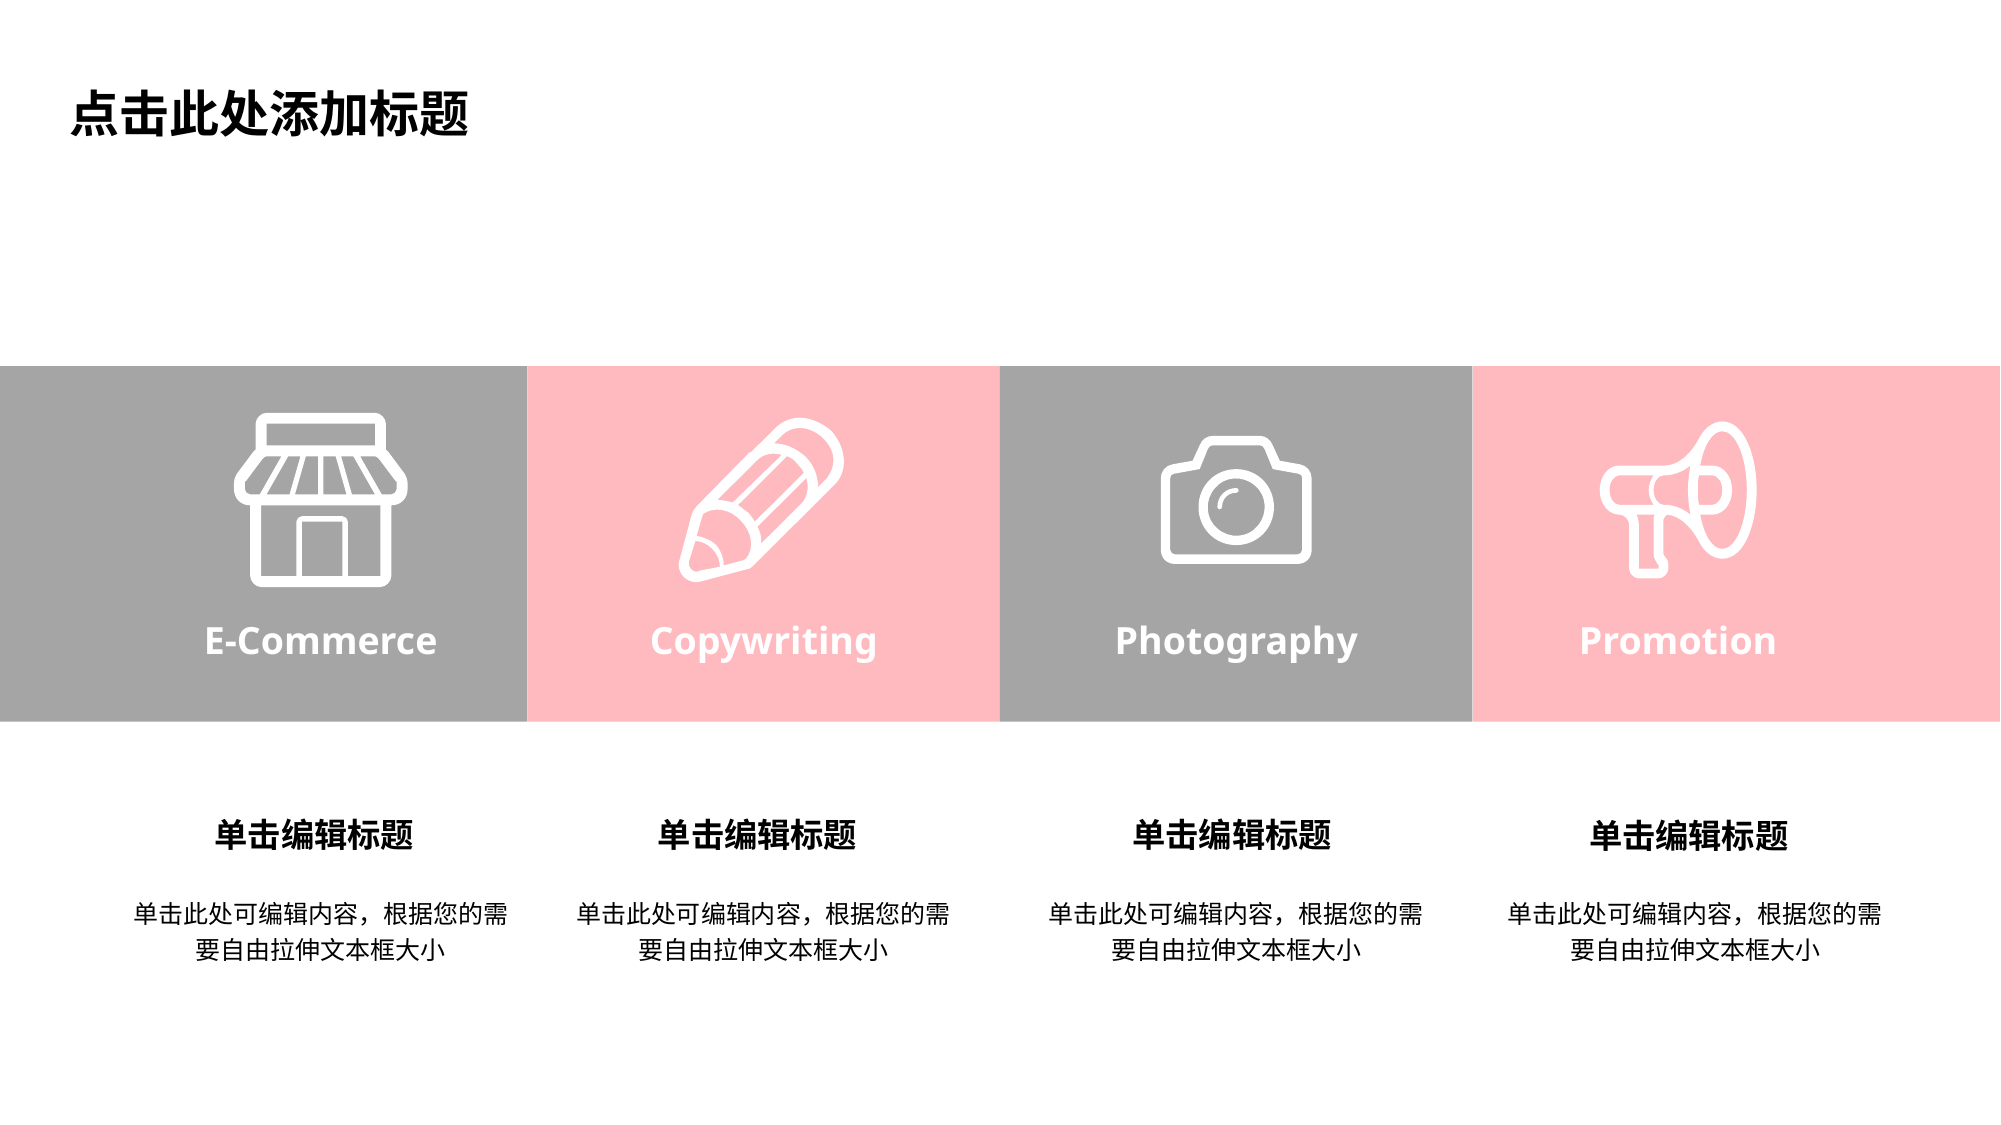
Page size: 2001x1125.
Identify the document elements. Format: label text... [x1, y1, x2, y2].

text_box 单击此处可编辑内容，根据您的需要自由拉伸文本框大小 [1044, 892, 1428, 965]
text_box 单击编辑标题 [1589, 806, 1802, 855]
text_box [1160, 435, 1312, 564]
text_box [678, 417, 844, 583]
text_box [0, 365, 528, 723]
text_box [999, 365, 1473, 723]
text_box E-Commerce [189, 609, 453, 670]
text_box 单击此处可编辑内容，根据您的需要自由拉伸文本框大小 [129, 892, 513, 965]
text_box 单击此处可编辑内容，根据您的需要自由拉伸文本框大小 [1503, 892, 1887, 965]
text_box Photography [1099, 609, 1373, 670]
text_box 单击编辑标题 [1132, 806, 1345, 855]
text_box [1473, 365, 2000, 723]
text_box 单击编辑标题 [214, 806, 427, 855]
text_box [1599, 421, 1757, 579]
text_box 单击此处可编辑内容，根据您的需要自由拉伸文本框大小 [572, 892, 956, 965]
text_box 点击此处添加标题 [55, 75, 507, 151]
text_box [528, 365, 999, 723]
text_box [233, 412, 408, 588]
text_box Promotion [1564, 609, 1793, 670]
text_box Copywriting [634, 609, 893, 670]
text_box 单击编辑标题 [657, 806, 870, 855]
